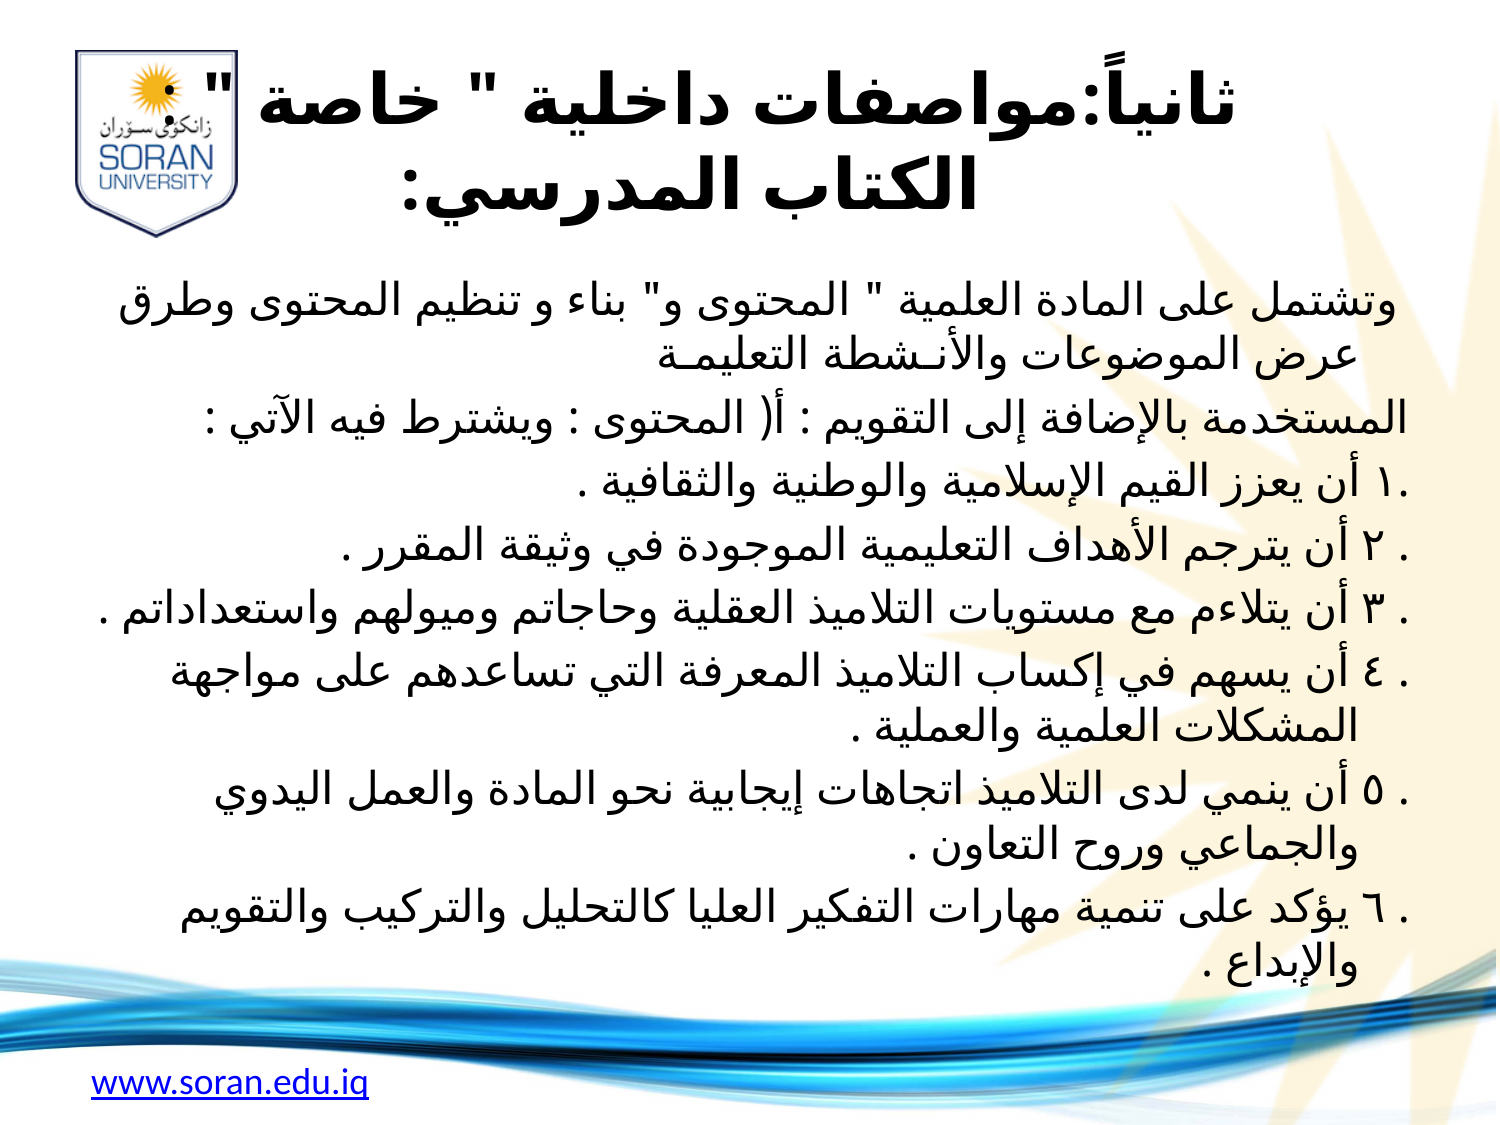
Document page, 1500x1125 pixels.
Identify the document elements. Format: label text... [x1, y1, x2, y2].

picture [0, 99, 1500, 1125]
picture [75, 233, 238, 238]
list وتشتمل على المادة العلمية " المحتوى و" بناء و تنظيم المحتوى وطرق عرض الموضوعات والأنـشطة التعليمـة المستخدمة بالإضافة إلى التقويم : أ( المحتوى : ويشترط فيه الآتي : .١ أن يعزز القيم الإسلامية والوطنية والثقافية . . ٢ أن يترجم الأهداف التعليمية الموجودة في وثيقة المقرر . . ٣ أن يتلاءم مع مستويات التلاميذ العقلية وحاجاتم وميولهم واستعداداتم . . ٤ أن يسهم في إكساب التلاميذ المعرفة التي تساعدهم على مواجهة المشكلات العلمية والعملية . . ٥ أن ينمي لدى التلاميذ اتجاهات إيجابية نحو المادة والعمل اليدوي والجماعي وروح التعاون . . ٦ يؤكد على تنمية مهارات التفكير العليا كالتحليل والتركيب والتقويم والإبداع . [75, 262, 1425, 1005]
title ثانياً:مواصفات داخلية " خاصة " : الكتاب المدرسي: [75, 45, 1425, 233]
